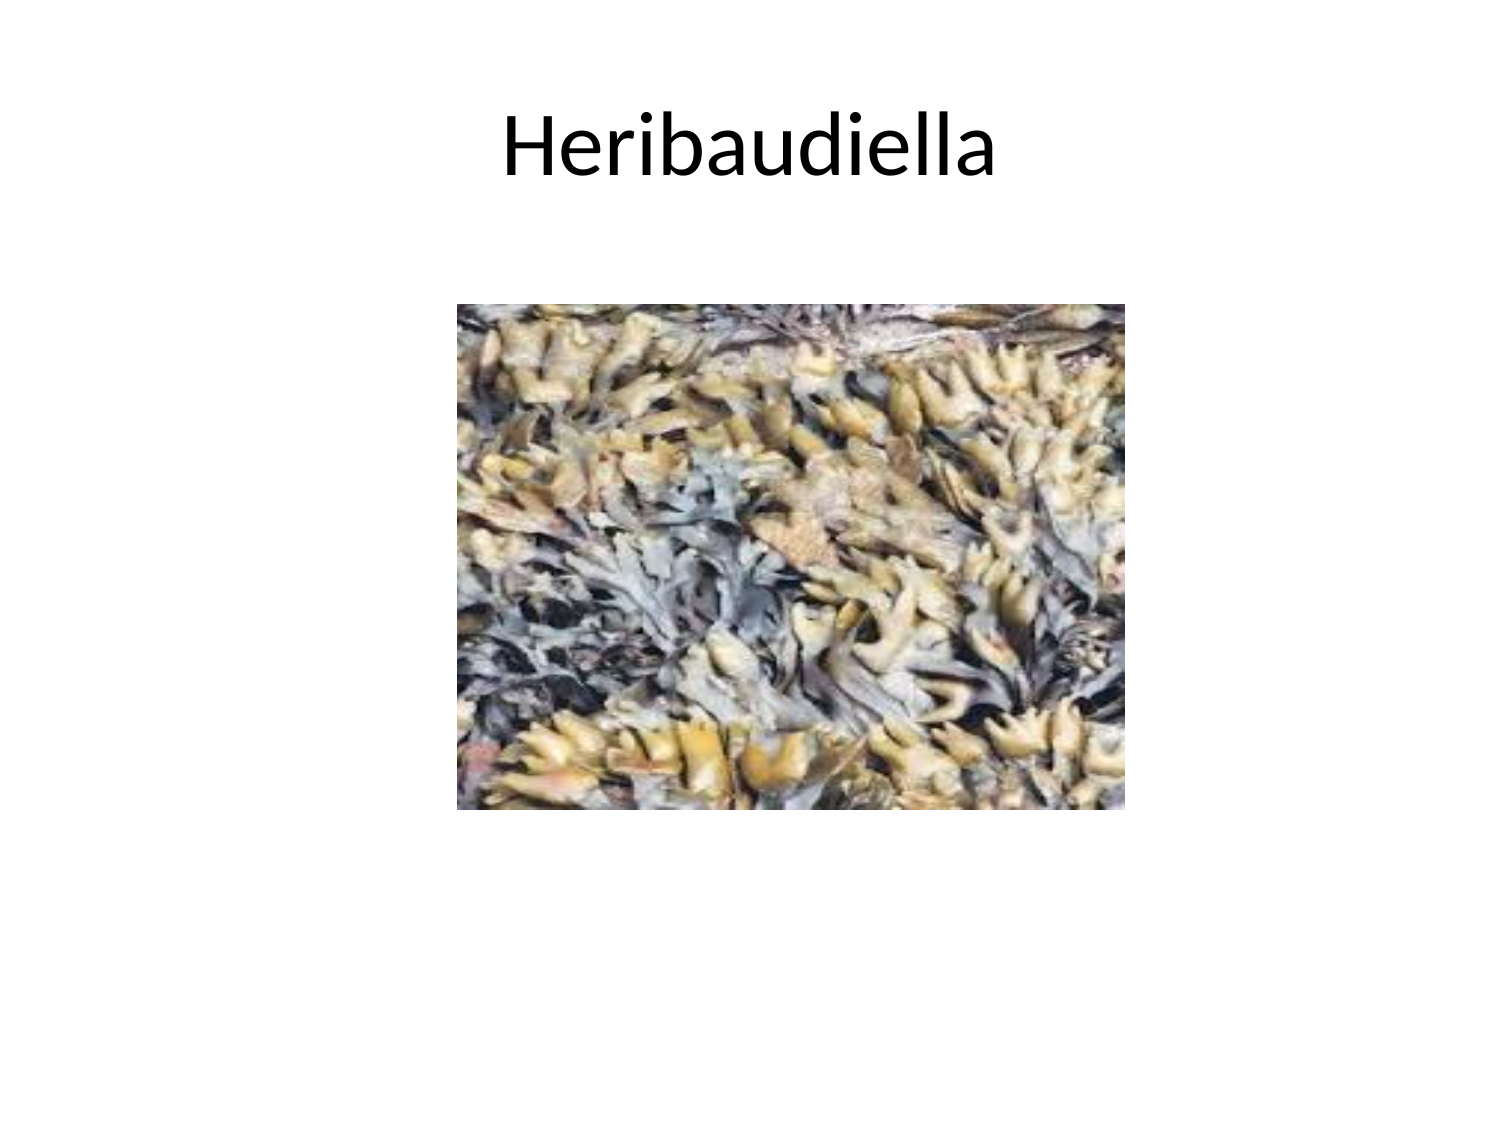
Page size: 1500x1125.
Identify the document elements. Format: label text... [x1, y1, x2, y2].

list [456, 304, 1126, 810]
title Heribaudiella [75, 45, 1425, 233]
